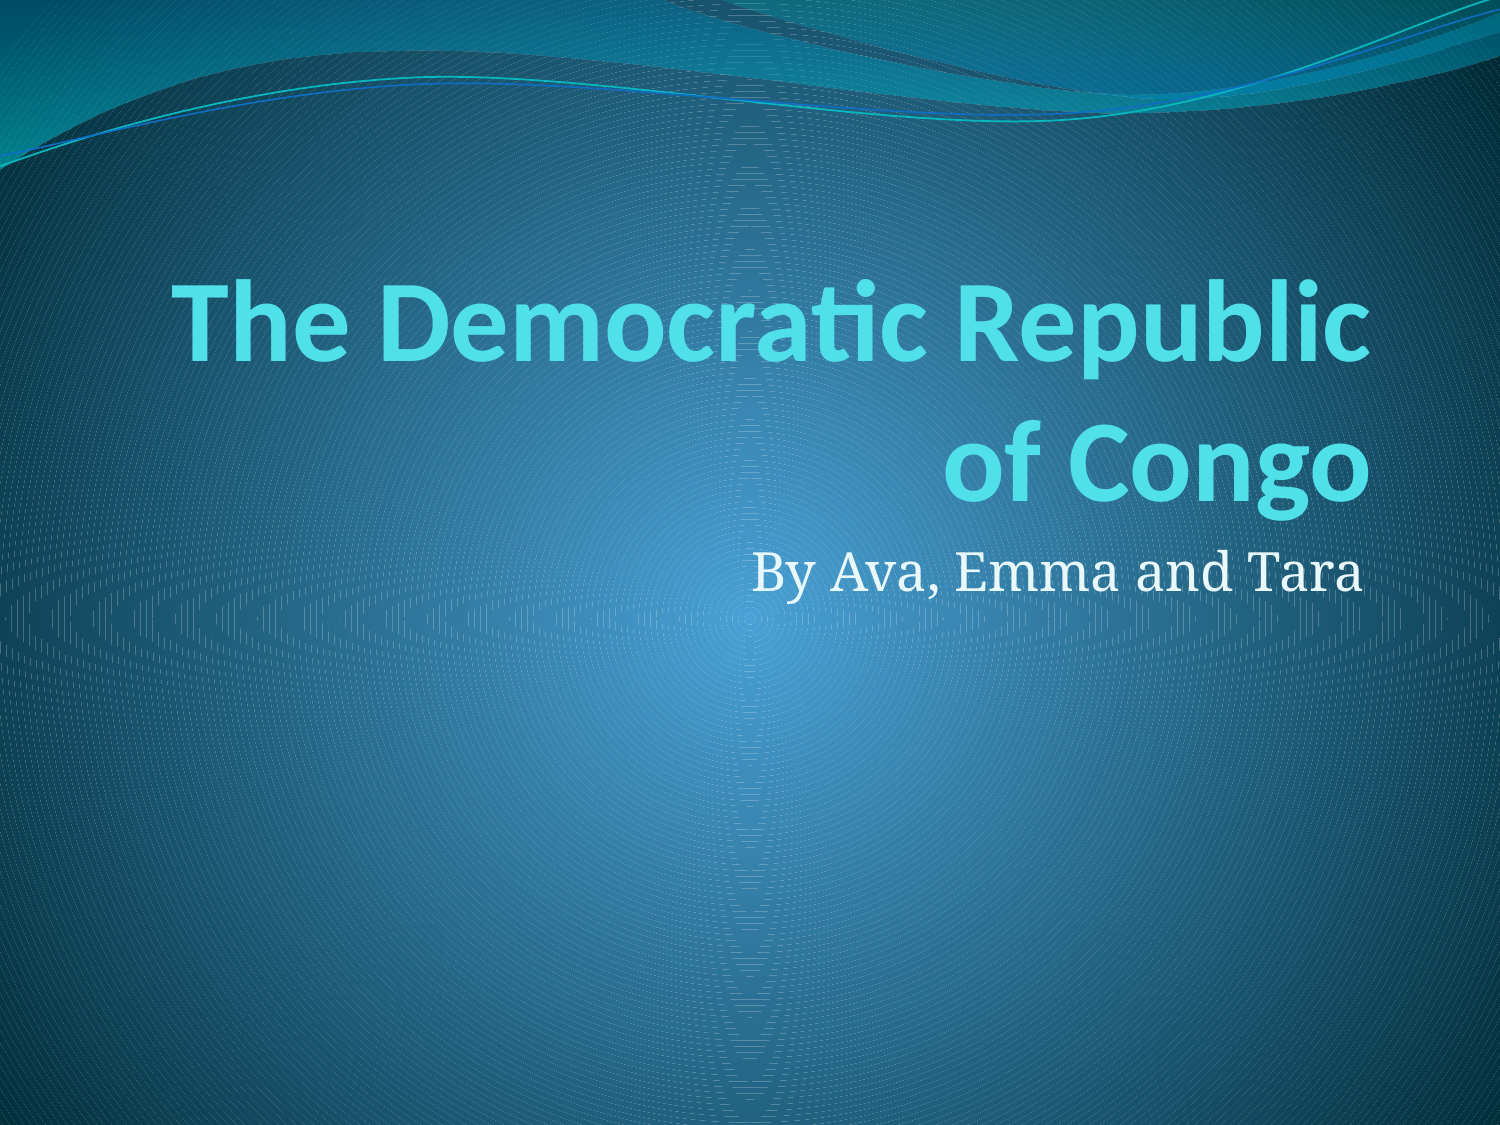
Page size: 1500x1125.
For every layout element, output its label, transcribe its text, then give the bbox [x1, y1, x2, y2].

subtitle By Ava, Emma and Tara [87, 529, 1376, 818]
title The Democratic Republic of Congo [87, 224, 1376, 525]
